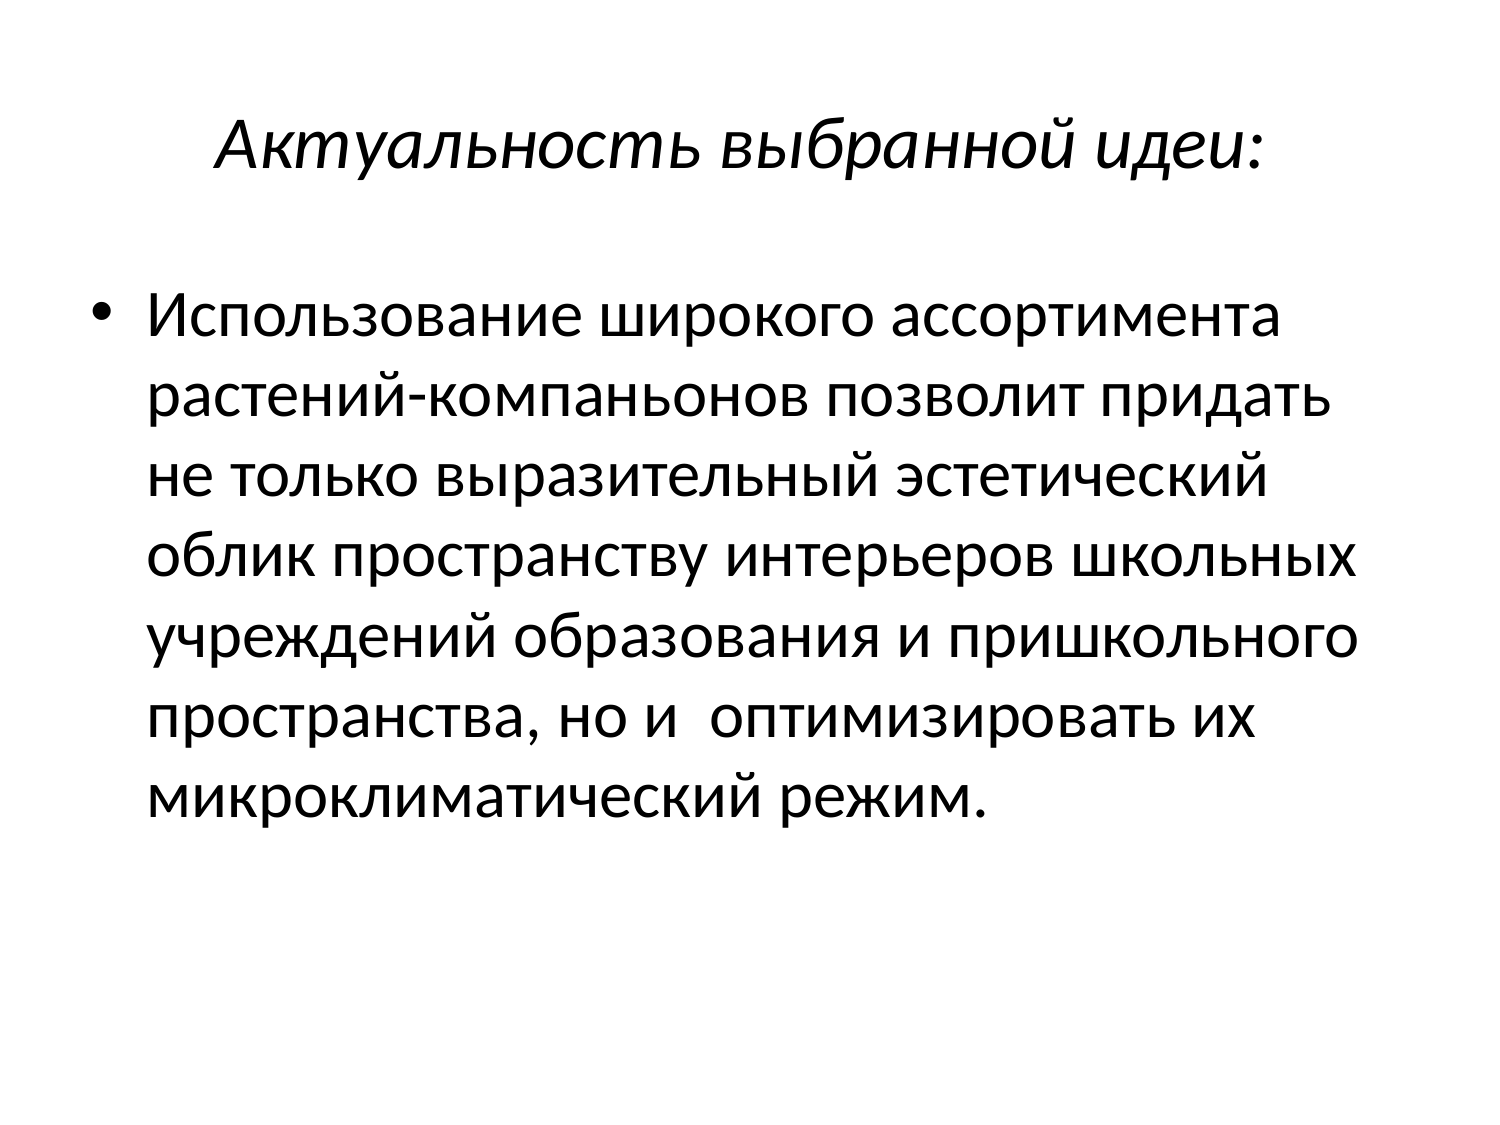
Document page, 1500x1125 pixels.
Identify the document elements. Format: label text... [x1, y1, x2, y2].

title Актуальность выбранной идеи: [75, 45, 1425, 233]
list Использование широкого ассортимента растений-компаньонов позволит придать не только выразительный эстетический облик пространству интерьеров школьных учреждений образования и пришкольного пространства, но и оптимизировать их микроклиматический режим. [75, 262, 1425, 1005]
